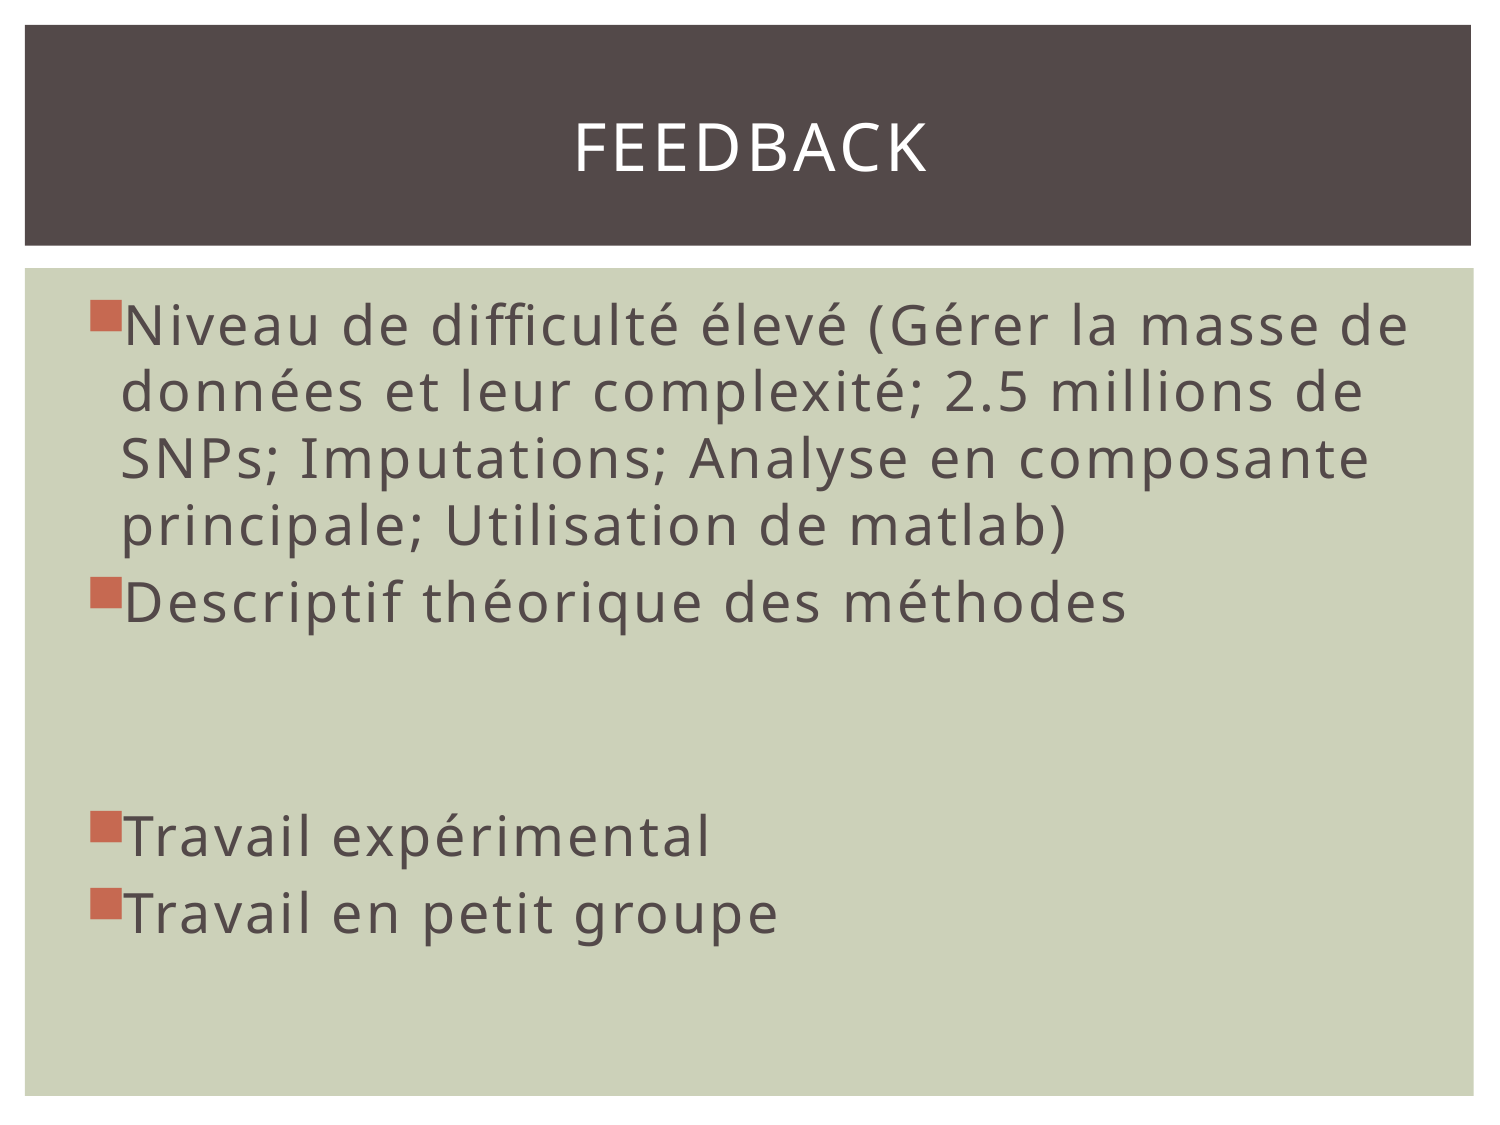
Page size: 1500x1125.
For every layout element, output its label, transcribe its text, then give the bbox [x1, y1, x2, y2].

list Niveau de difficulté élevé (Gérer la masse de données et leur complexité; 2.5 millions de SNPs; Imputations; Analyse en composante principale; Utilisation de matlab) Descriptif théorique des méthodes Travail expérimental Travail en petit groupe [62, 281, 1442, 1005]
title Feedback [62, 58, 1438, 232]
